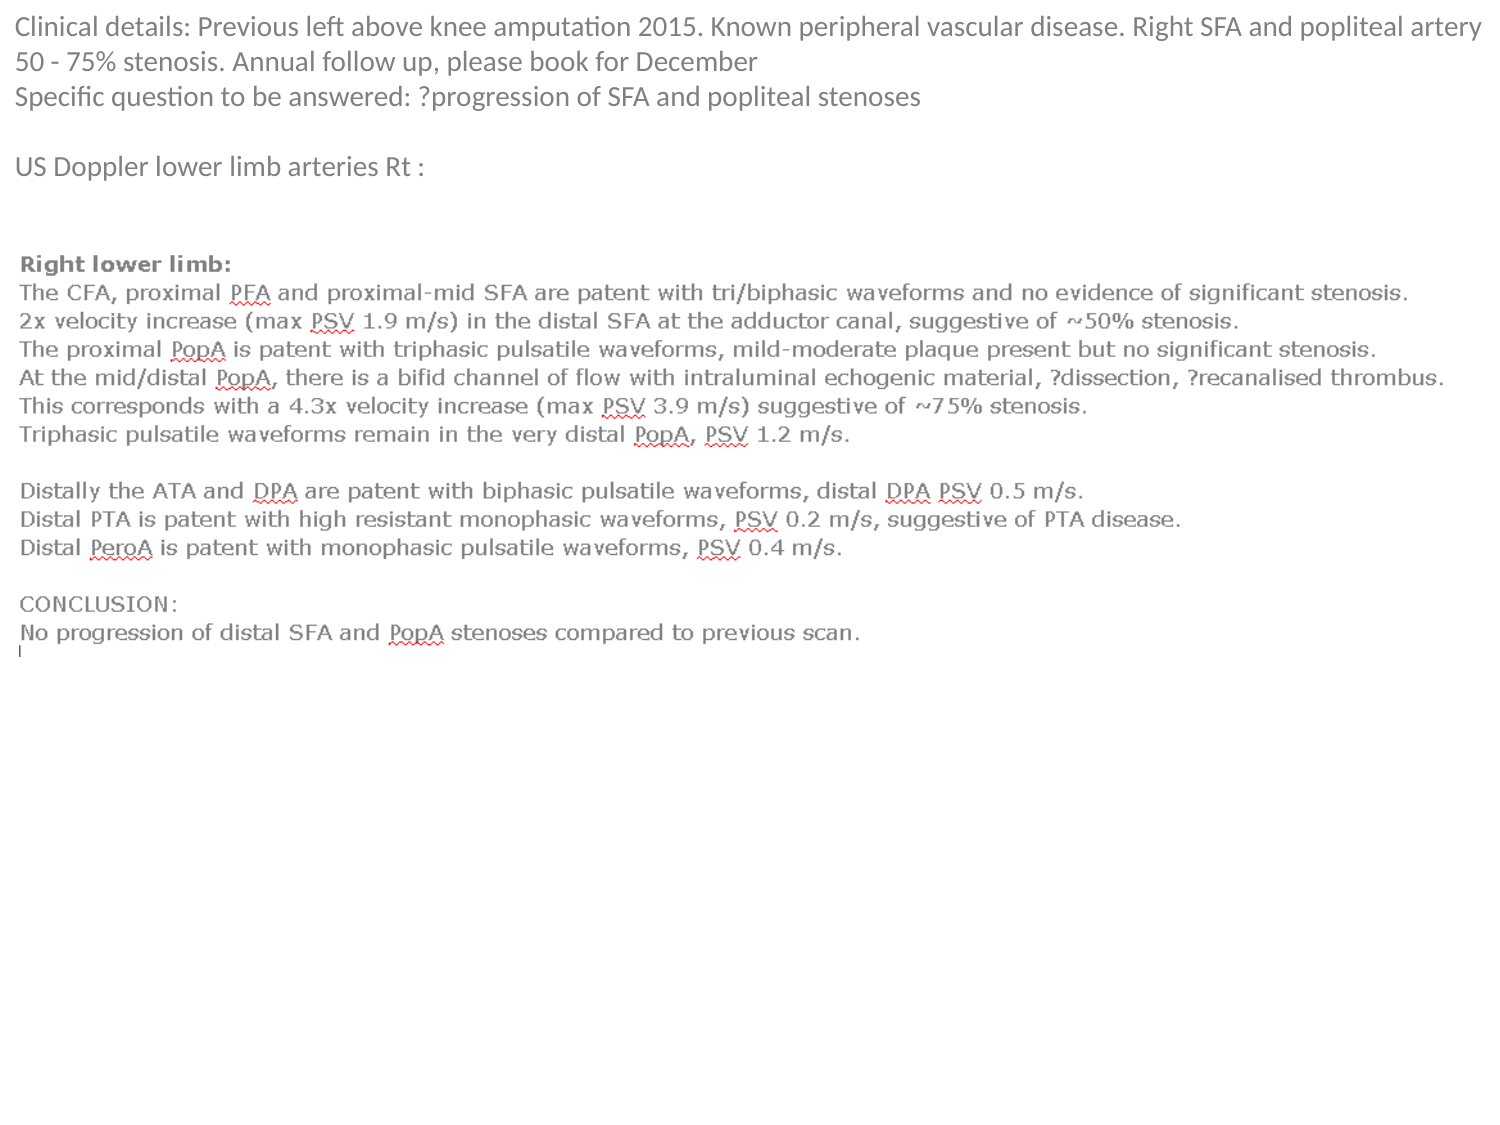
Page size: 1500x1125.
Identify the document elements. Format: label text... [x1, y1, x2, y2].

text_box Clinical details: Previous left above knee amputation 2015. Known peripheral vascular disease. Right SFA and popliteal artery 50 - 75% stenosis. Annual follow up, please book for December Specific question to be answered: ?progression of SFA and popliteal stenoses US Doppler lower limb arteries Rt : [0, 0, 1500, 190]
picture [18, 245, 1453, 657]
